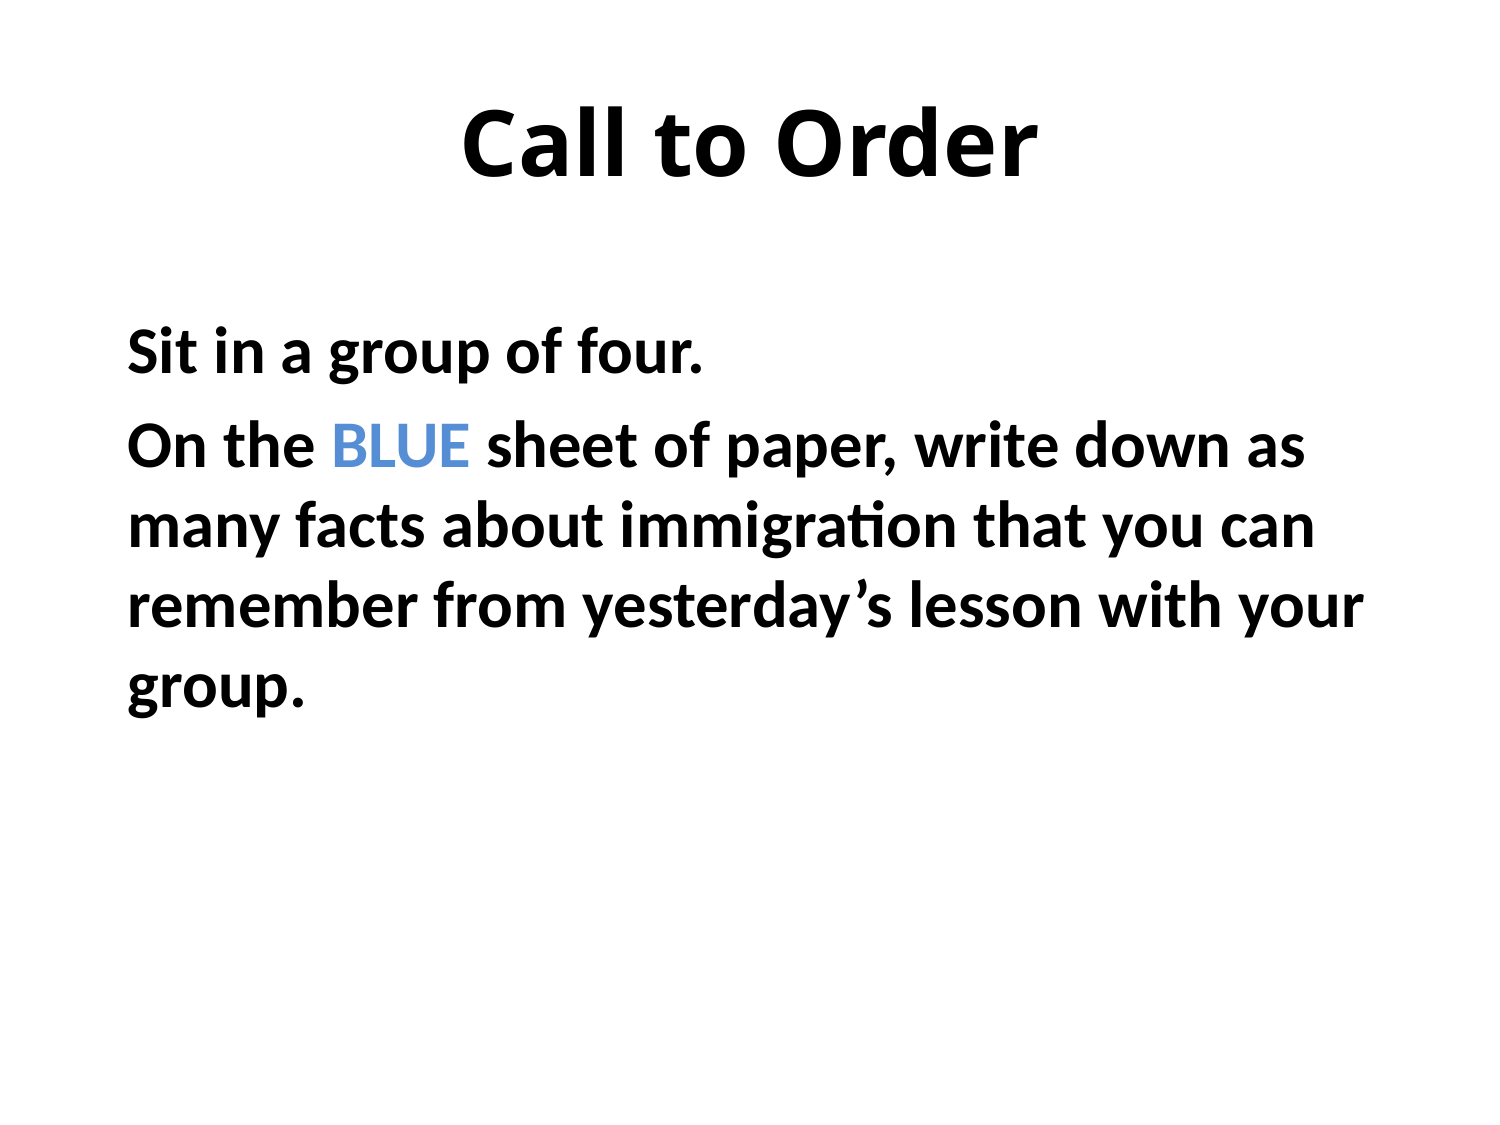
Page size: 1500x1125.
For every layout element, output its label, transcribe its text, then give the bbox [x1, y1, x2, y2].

title Call to Order [112, 19, 1388, 261]
subtitle Sit in a group of four. On the BLUE sheet of paper, write down as many facts about immigration that you can remember from yesterday’s lesson with your group. [112, 299, 1388, 740]
